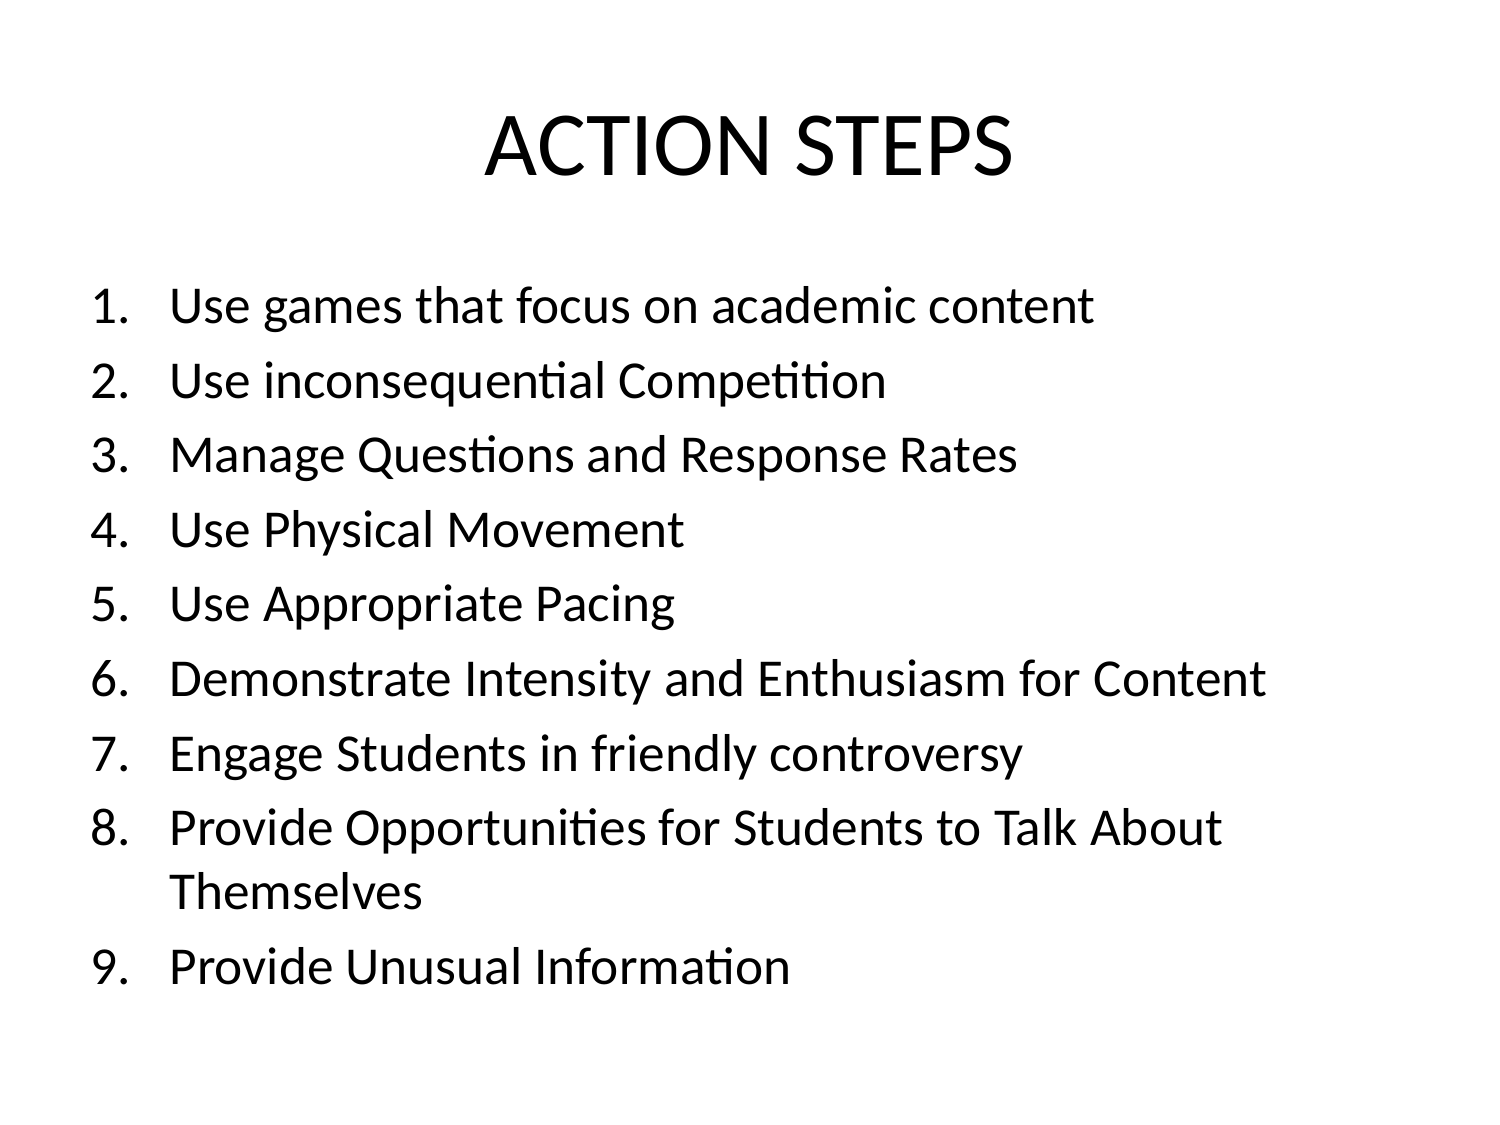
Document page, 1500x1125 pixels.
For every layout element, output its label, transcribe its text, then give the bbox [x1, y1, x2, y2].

title ACTION STEPS [75, 45, 1425, 233]
list Use games that focus on academic content Use inconsequential Competition Manage Questions and Response Rates Use Physical Movement Use Appropriate Pacing Demonstrate Intensity and Enthusiasm for Content Engage Students in friendly controversy Provide Opportunities for Students to Talk About Themselves Provide Unusual Information [75, 262, 1425, 1005]
